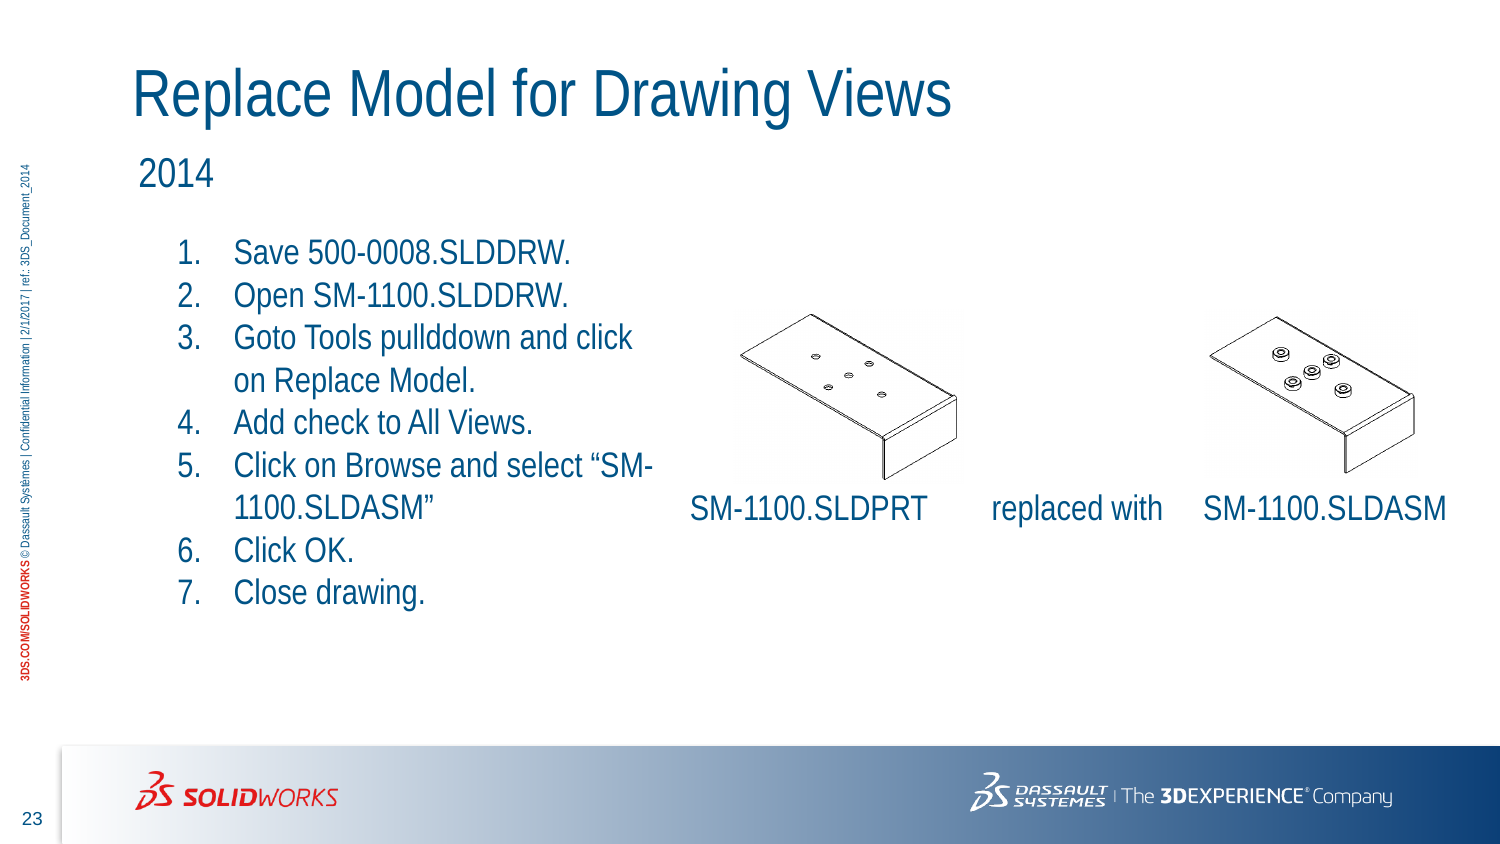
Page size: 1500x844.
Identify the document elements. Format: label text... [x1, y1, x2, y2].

text_box Save 500-0008.SLDDRW. Open SM-1100.SLDDRW. Goto Tools pullddown and click on Replace Model. Add check to All Views. Click on Browse and select “SM-1100.SLDASM” Click OK. Close drawing. [162, 221, 675, 620]
picture [732, 309, 964, 484]
title Replace Model for Drawing Views [118, 59, 1418, 121]
text_box SM-1100.SLDPRT replaced with SM-1100.SLDASM [675, 477, 1475, 535]
list 2014 [123, 138, 1412, 204]
picture [1204, 309, 1418, 478]
picture [135, 771, 338, 810]
picture [962, 771, 1400, 812]
